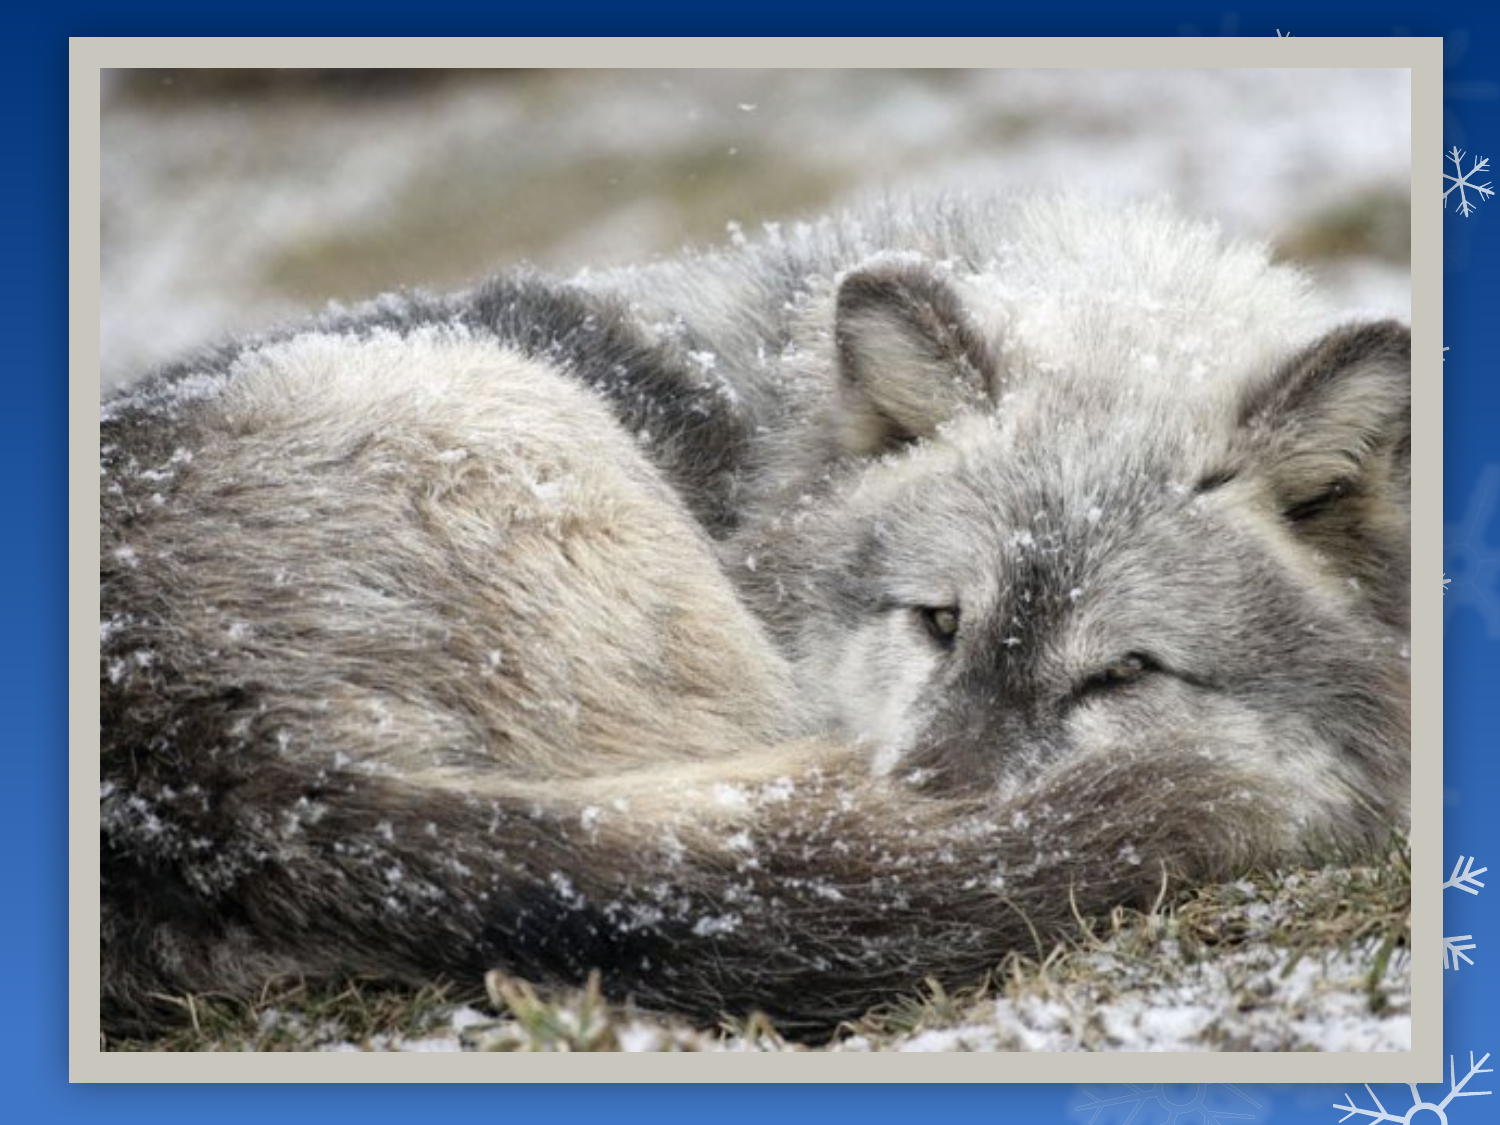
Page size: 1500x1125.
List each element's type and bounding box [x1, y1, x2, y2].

picture [99, 67, 1412, 1053]
